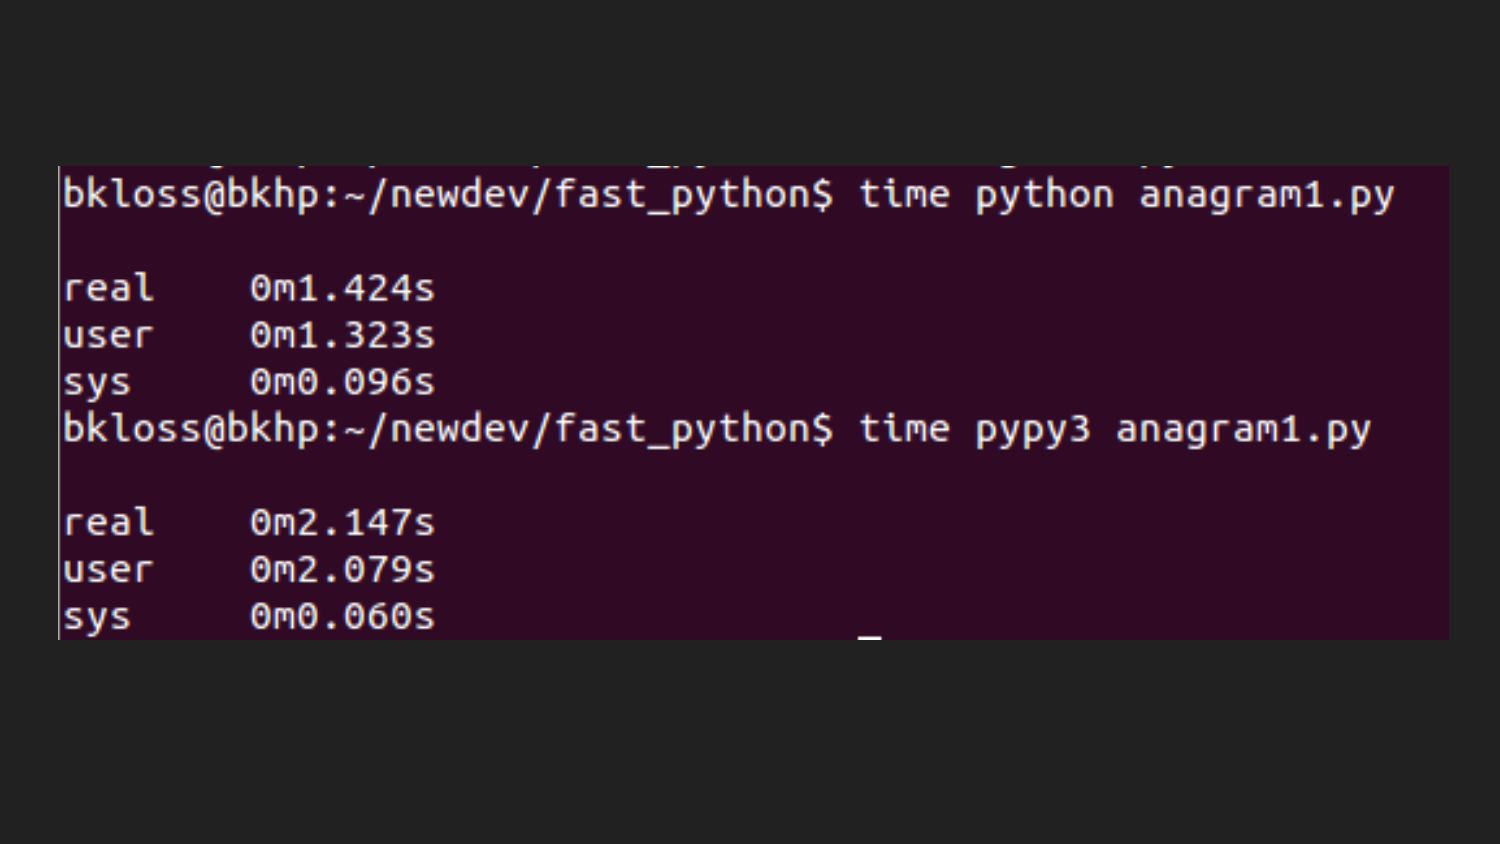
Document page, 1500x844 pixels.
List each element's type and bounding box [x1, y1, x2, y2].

picture [58, 166, 1450, 641]
